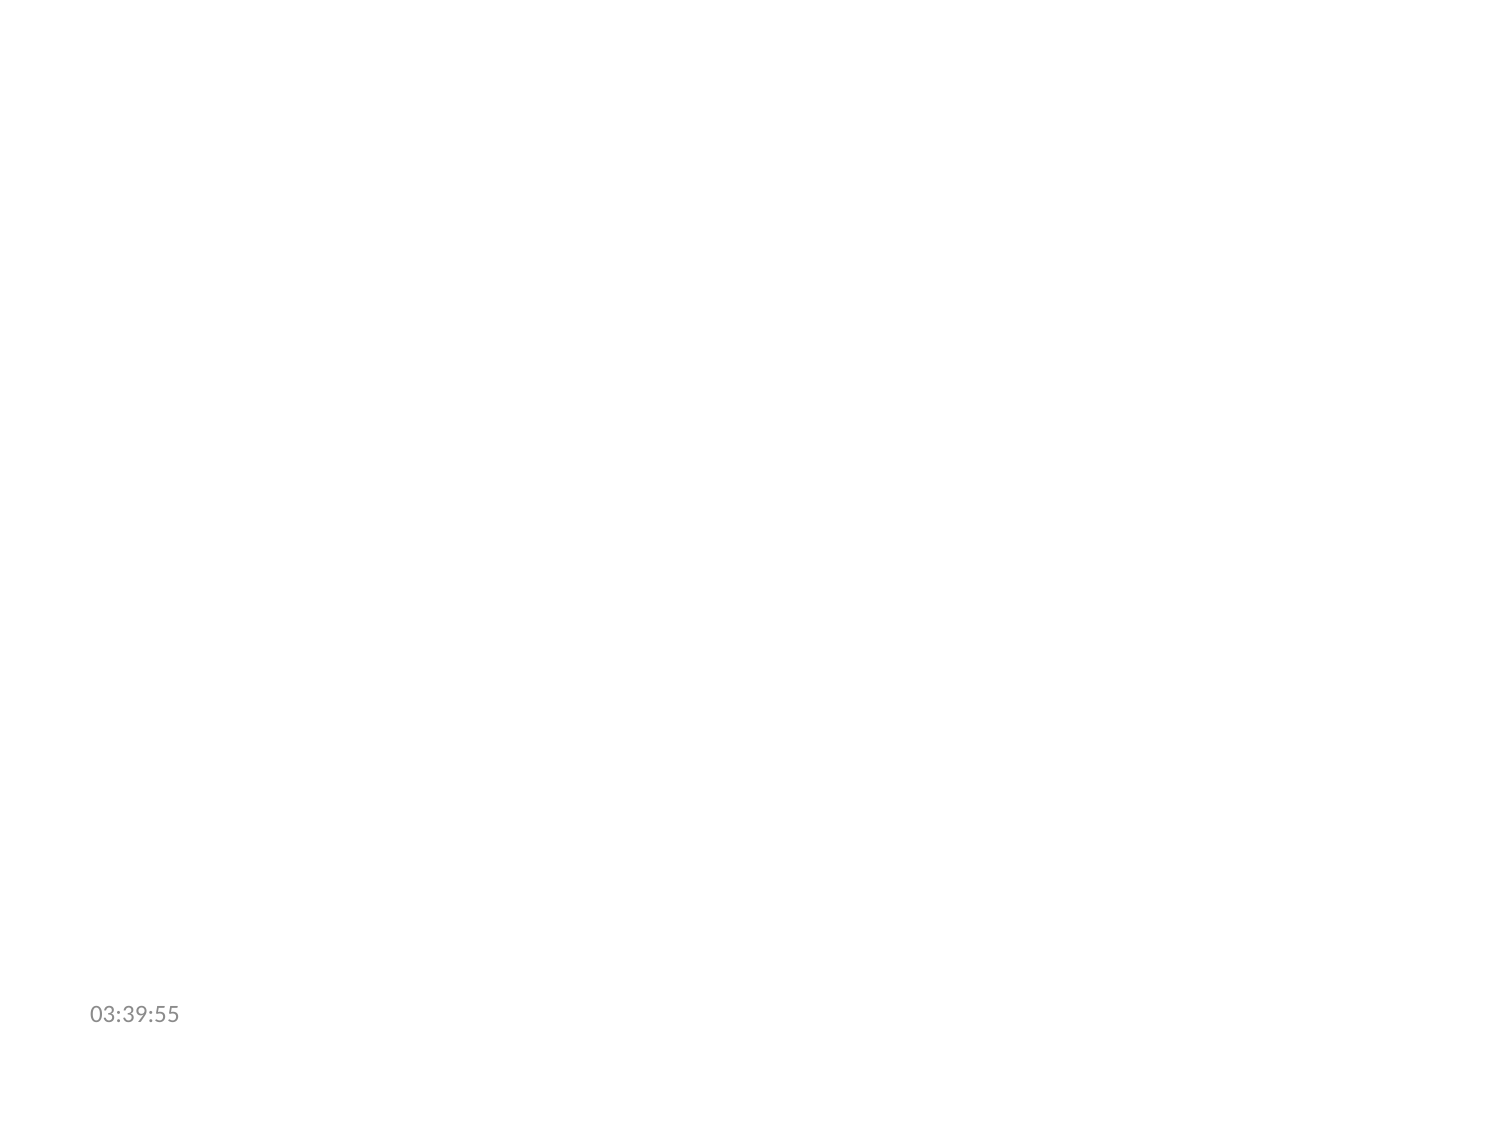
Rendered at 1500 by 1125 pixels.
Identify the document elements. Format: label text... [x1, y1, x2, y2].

text_box 15:35:09 [75, 982, 425, 1043]
